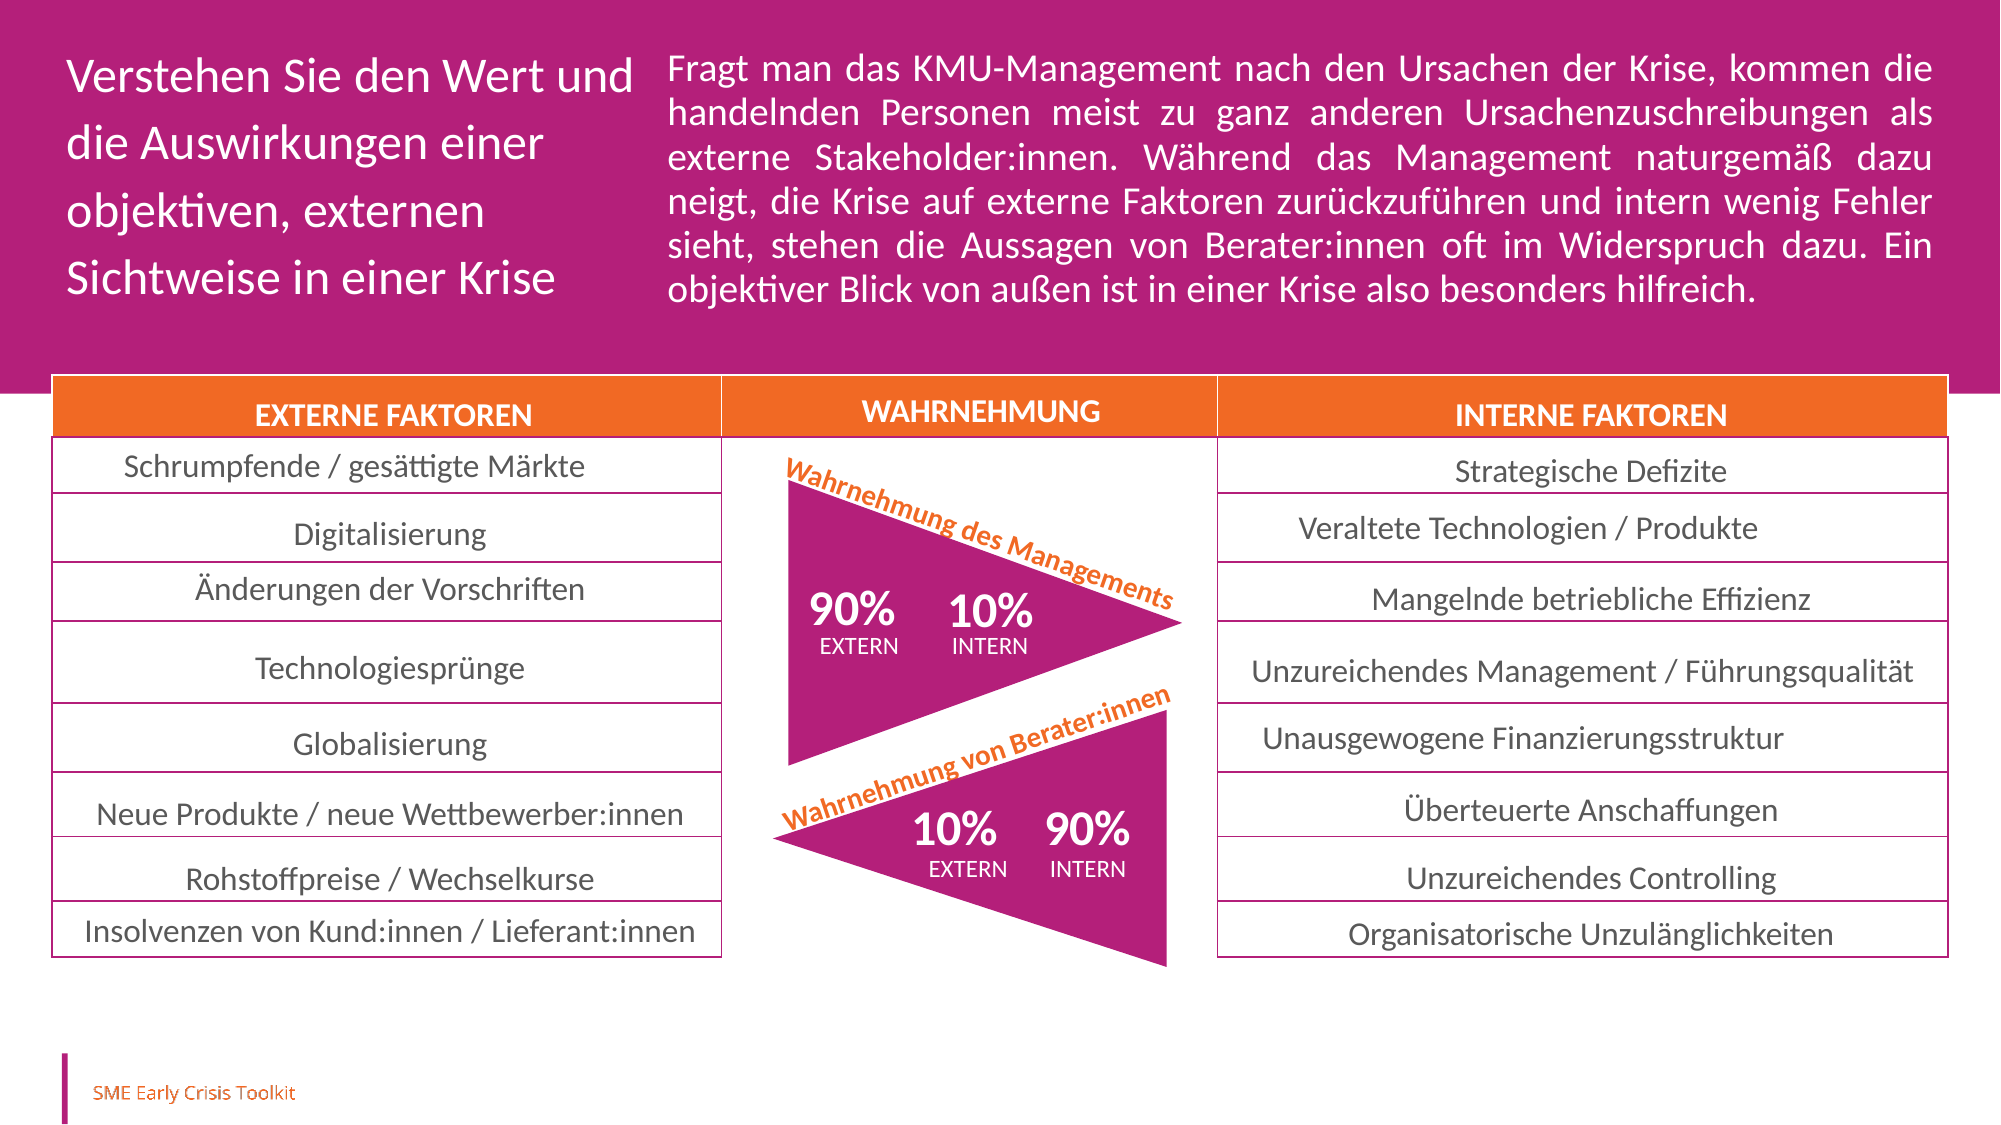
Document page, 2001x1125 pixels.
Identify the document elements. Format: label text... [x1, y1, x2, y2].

list Fragt man das KMU-Management nach den Ursachen der Krise, kommen die handelnden Personen meist zu ganz anderen Ursachenzuschreibungen als externe Stakeholder:innen. Während das Management naturgemäß dazu neigt, die Krise auf externe Faktoren zurückzuführen und intern wenig Fehler sieht, stehen die Aussagen von Berater:innen oft im Widerspruch dazu. Ein objektiver Blick von außen ist in einer Krise also besonders hilfreich. [653, 37, 1949, 349]
table_cell Digitalisierung [53, 494, 721, 561]
text_box [0, 0, 2000, 395]
table_cell Unzureichendes Management / Führungsqualität [1218, 622, 1947, 702]
table_cell Unzureichendes Controlling [1218, 837, 1947, 900]
table_cell Unausgewogene Finanzierungsstruktur [1218, 704, 1947, 771]
picture [83, 1080, 295, 1104]
table_header INTERNE FAKTOREN [1218, 376, 1947, 436]
table_header WAHRNEHMUNG [722, 376, 1217, 436]
table_cell Mangelnde betriebliche Effizienz [1218, 563, 1947, 620]
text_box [748, 479, 1204, 967]
table_cell Strategische Defizite [1218, 438, 1947, 492]
table_cell Globalisierung [53, 704, 721, 771]
table_cell Neue Produkte / neue Wettbewerber:innen [53, 773, 721, 836]
table_cell Insolvenzen von Kund:innen / Lieferant:innen [53, 902, 721, 956]
table_cell Schrumpfende / gesättigte Märkte [53, 438, 721, 492]
table_header EXTERNE FAKTOREN [53, 376, 721, 436]
table_cell Überteuerte Anschaffungen [1218, 773, 1947, 836]
list Verstehen Sie den Wert und die Auswirkungen einer objektiven, externen Sichtweise in einer Krise [51, 27, 653, 374]
table_cell Technologiesprünge [53, 622, 721, 702]
table_cell [722, 438, 1217, 957]
table_cell Änderungen der Vorschriften [53, 563, 721, 620]
table_cell Rohstoffpreise / Wechselkurse [53, 837, 721, 900]
table_cell Veraltete Technologien / Produkte [1218, 494, 1947, 561]
table_cell Organisatorische Unzulänglichkeiten [1218, 902, 1947, 956]
